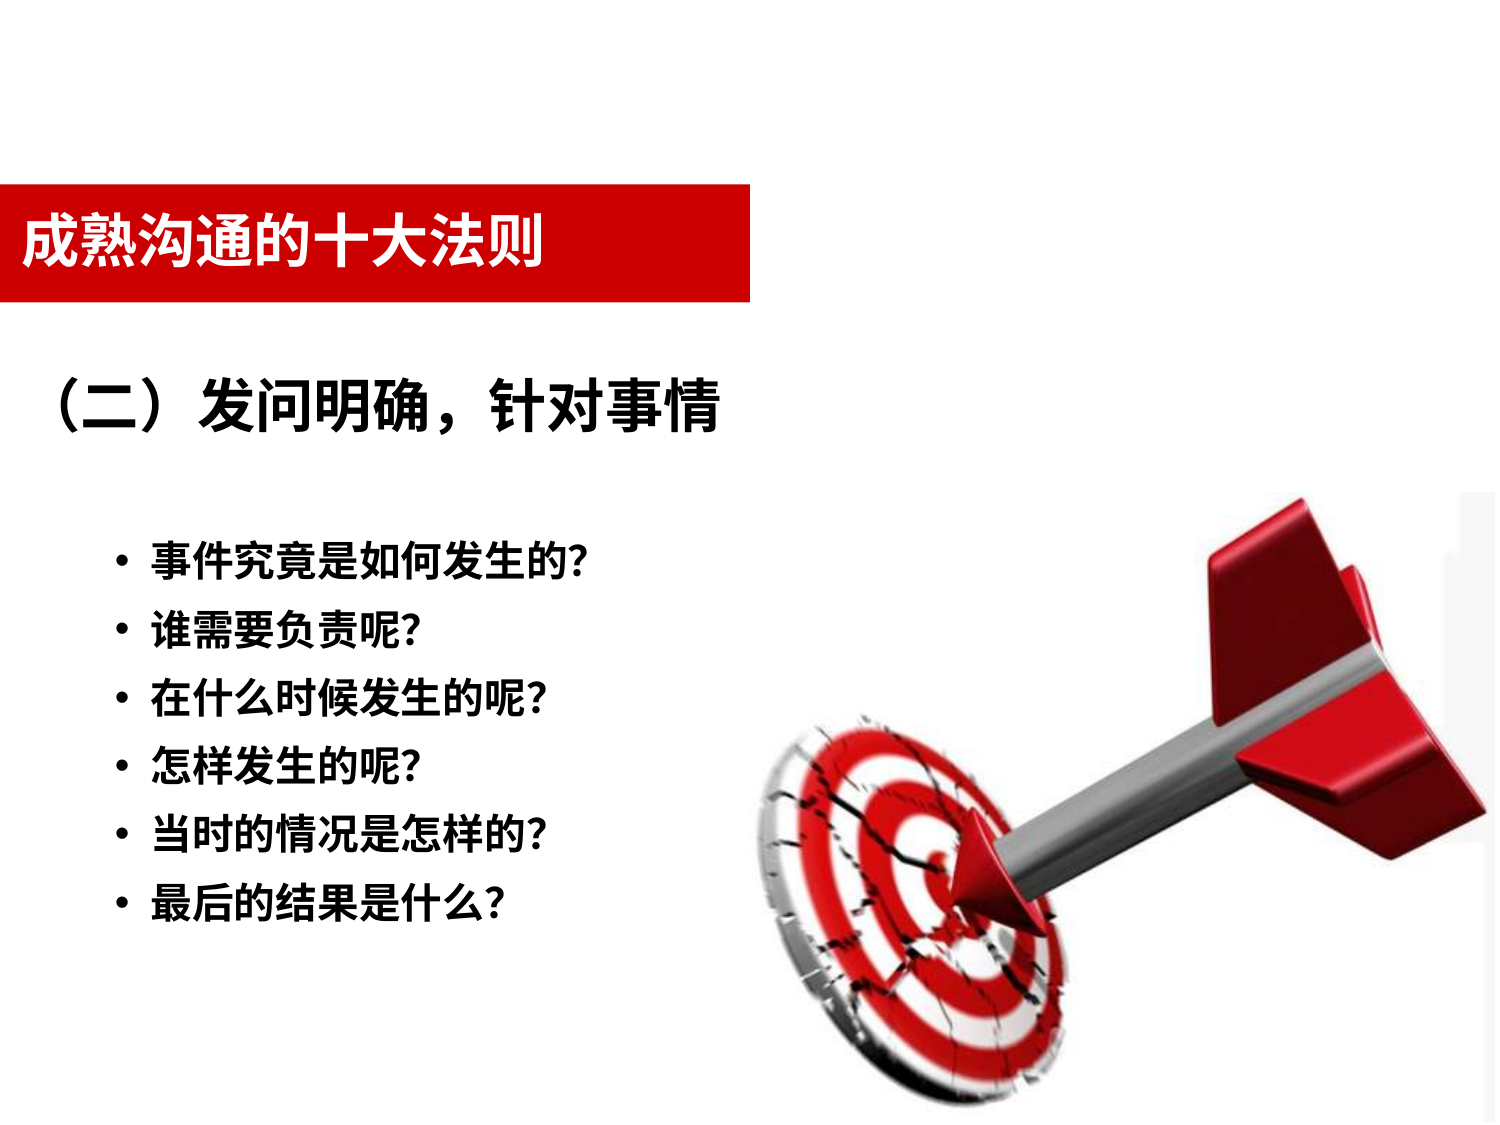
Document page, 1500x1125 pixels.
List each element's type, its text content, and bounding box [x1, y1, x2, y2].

text_box （二）发问明确，针对事情 [7, 347, 737, 447]
text_box 事件究竟是如何发生的？ 谁需要负责呢？ 在什么时候发生的呢？ 怎样发生的呢？ 当时的情况是怎样的？ 最后的结果是什么？ [100, 517, 744, 935]
text_box [0, 184, 750, 303]
picture [749, 492, 1495, 1122]
text_box [519, 532, 571, 593]
text_box 成熟沟通的十大法则 [6, 196, 561, 282]
